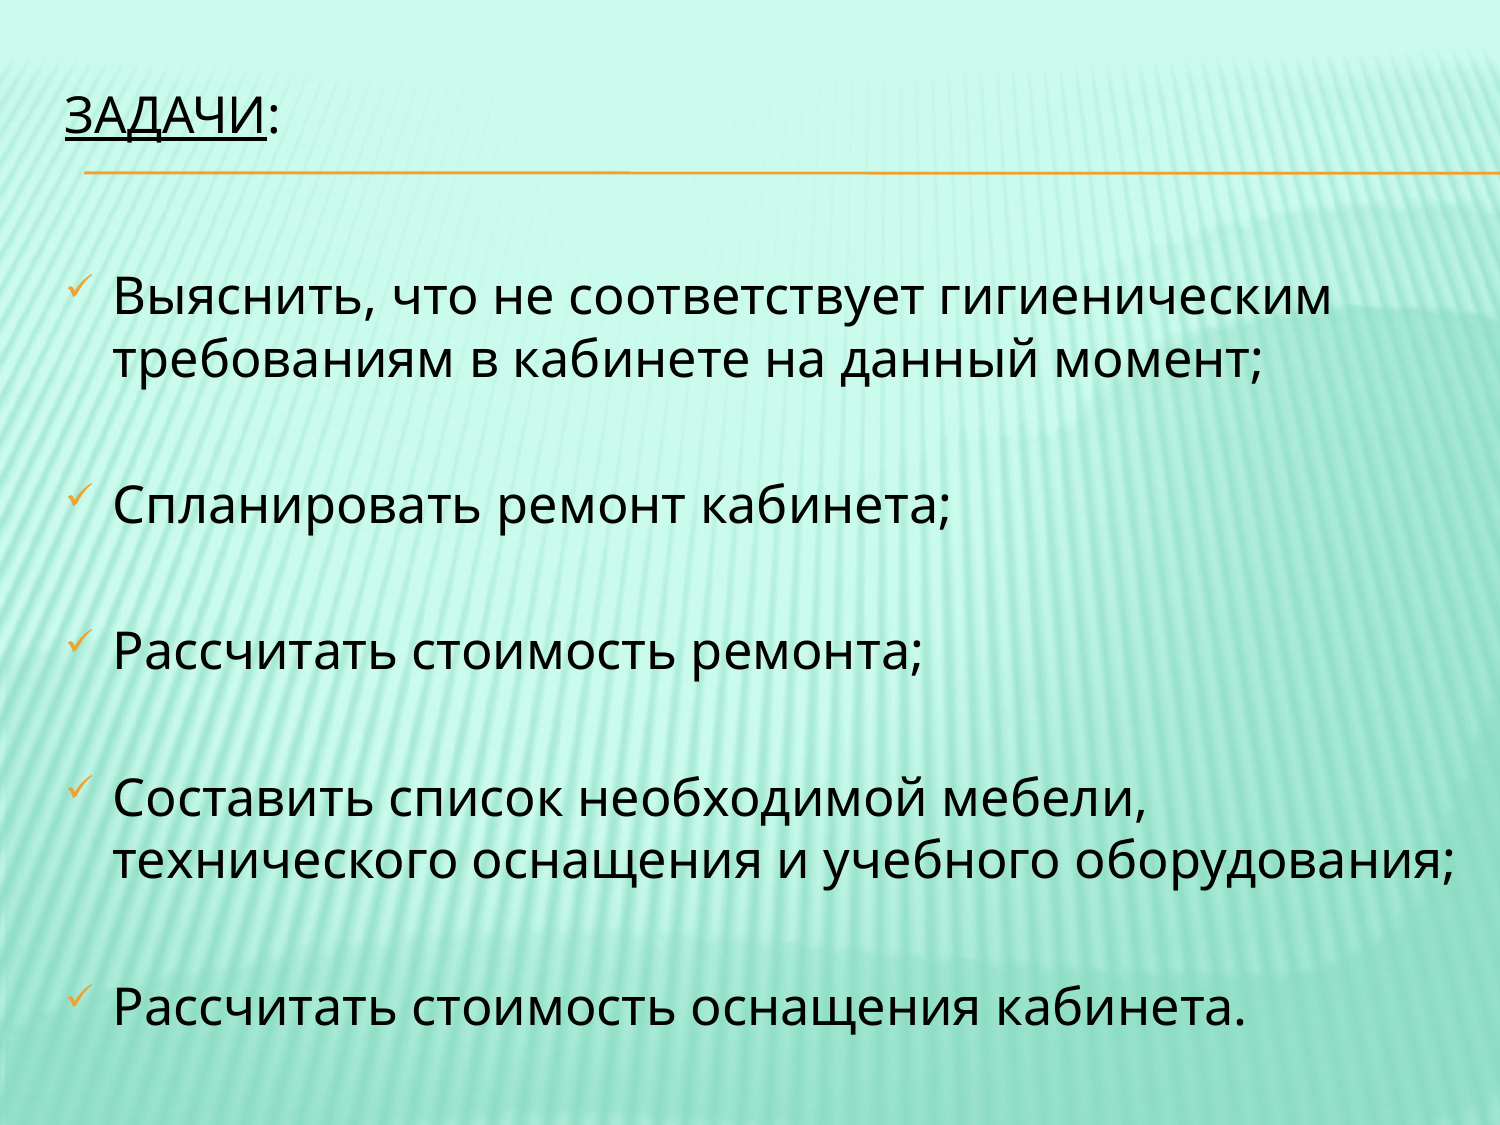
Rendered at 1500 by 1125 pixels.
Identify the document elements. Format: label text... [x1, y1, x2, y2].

list Выяснить, что не соответствует гигиеническим требованиям в кабинете на данный момент; Спланировать ремонт кабинета; Рассчитать стоимость ремонта; Составить список необходимой мебели, технического оснащения и учебного оборудования; Рассчитать стоимость оснащения кабинета. [50, 254, 1475, 1067]
title Задачи: [50, 75, 1475, 213]
